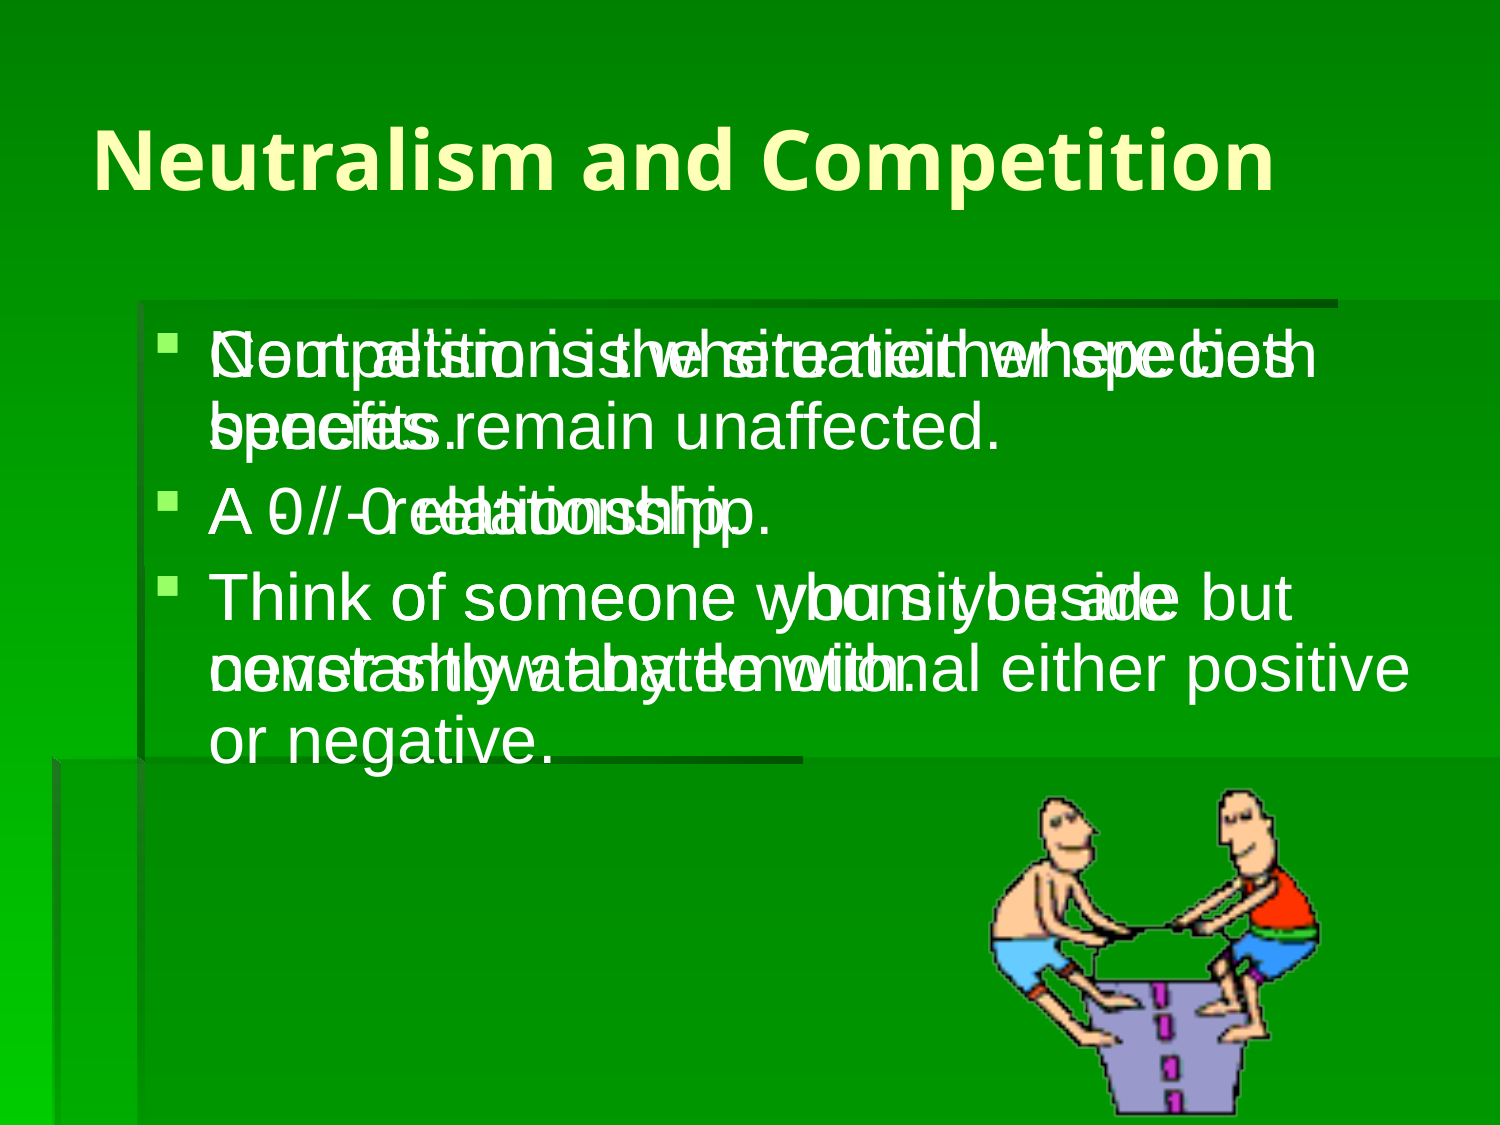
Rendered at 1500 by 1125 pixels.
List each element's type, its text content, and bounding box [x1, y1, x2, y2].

title Neutralism and Competition [74, 39, 1451, 276]
picture [987, 782, 1376, 1125]
list Competition is where neither species benefits. A - / - relationship. Think of someone whom you are constantly at battle with. [137, 312, 1452, 1001]
